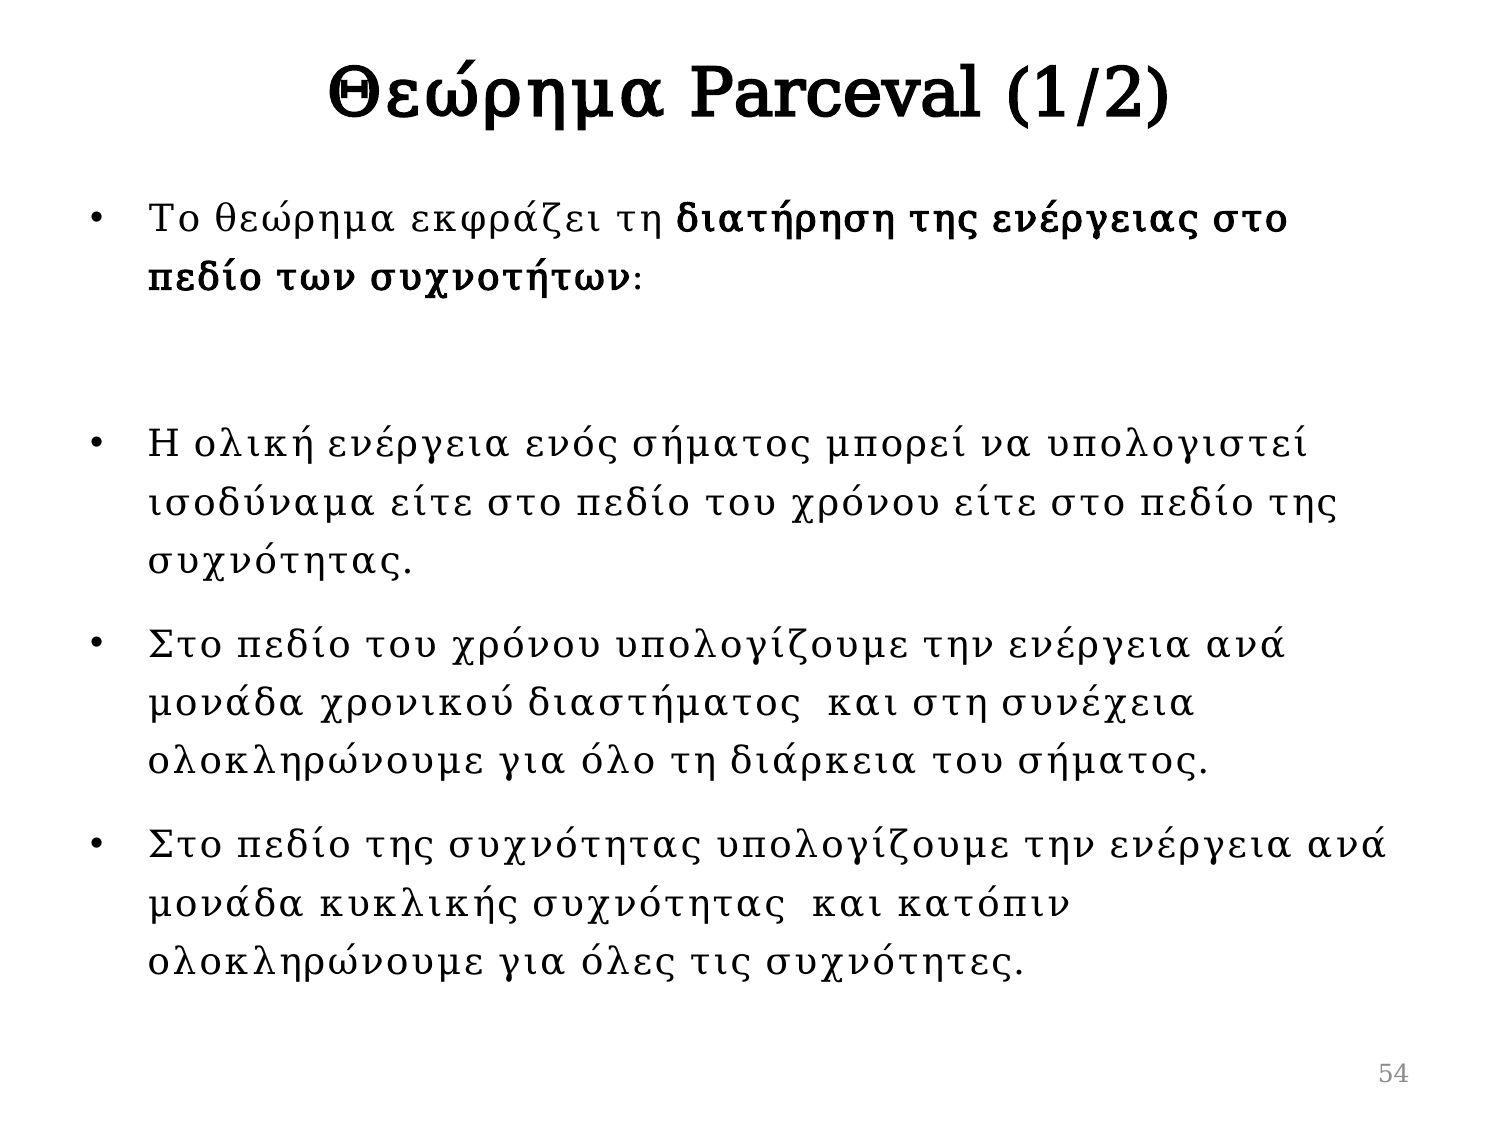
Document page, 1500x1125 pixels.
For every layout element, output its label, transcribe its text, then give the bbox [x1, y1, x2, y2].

slide_number 54 [1222, 1042, 1425, 1103]
title Θεώρημα Parceval (1/2) [75, 19, 1425, 159]
